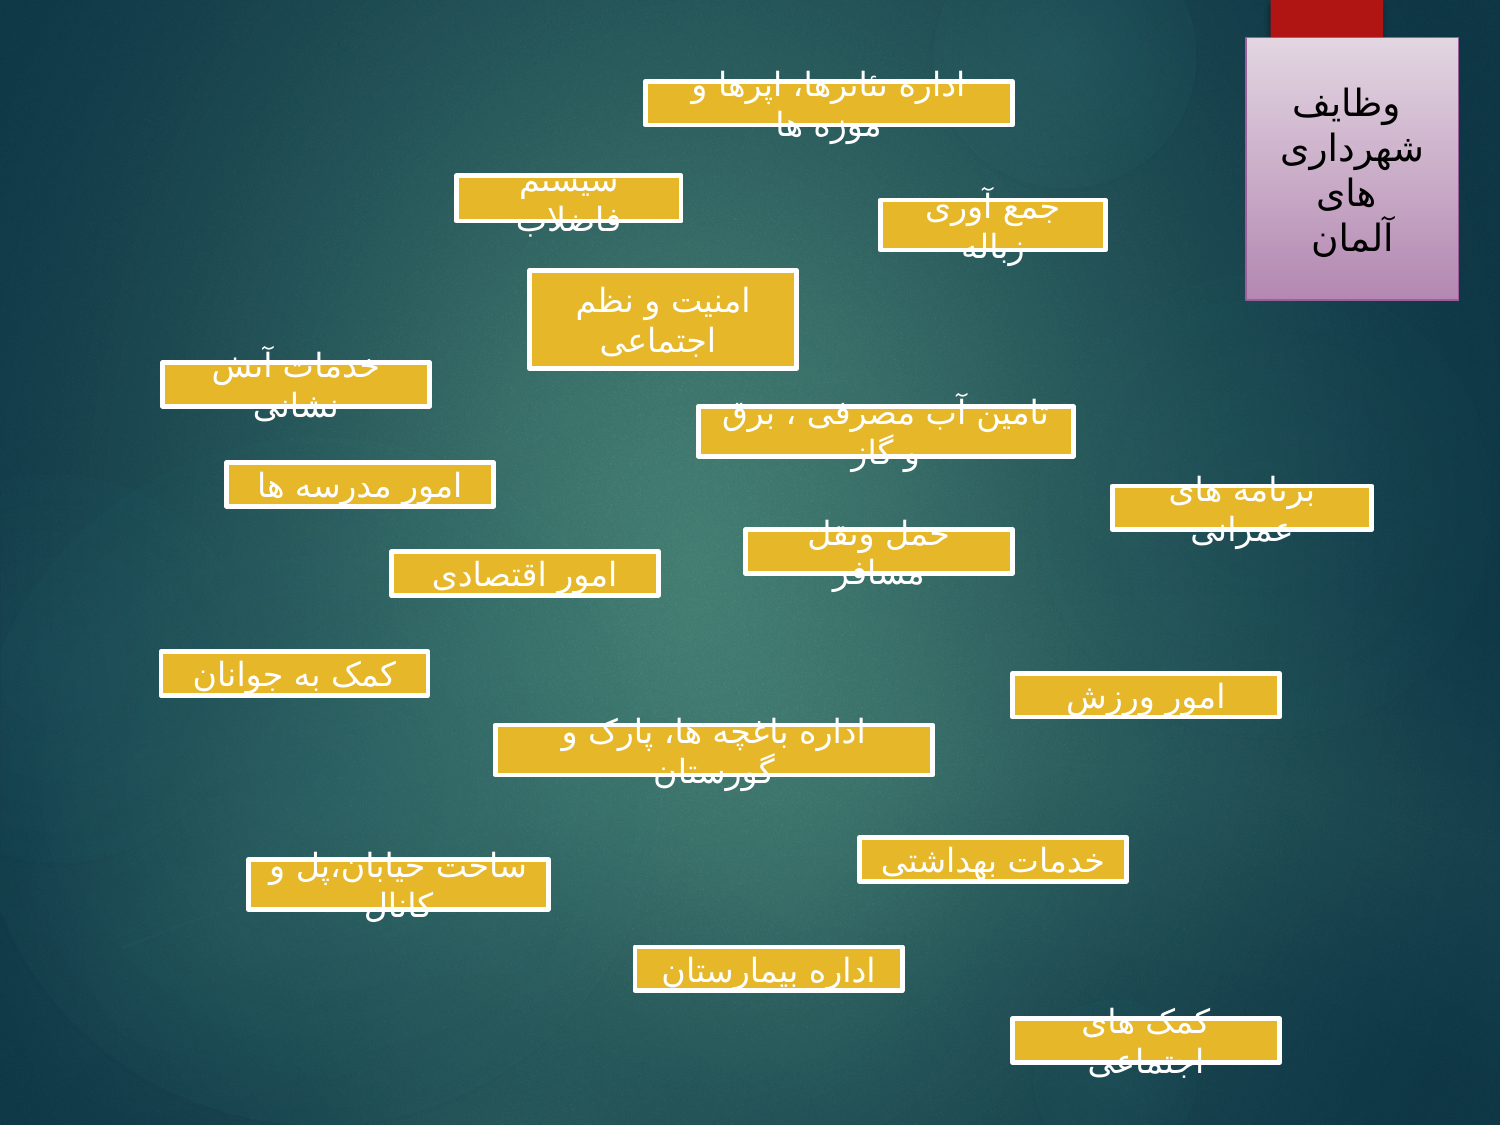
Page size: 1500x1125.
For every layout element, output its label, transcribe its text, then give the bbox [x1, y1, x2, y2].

text_box ساخت خیابان،پل و کانال [246, 857, 551, 912]
title [79, 74, 1237, 304]
text_box وظایف شهرداری های آلمان [1245, 37, 1459, 301]
text_box خدمات آتش نشانی [160, 360, 432, 409]
text_box جمع آوری زباله [878, 198, 1108, 252]
text_box اداره باغچه ها، پارک و گورستان [493, 723, 935, 777]
text_box اداره تئاترها، اپرها و موزه ها [643, 79, 1015, 127]
text_box امور ورزش [1010, 671, 1282, 719]
text_box تامین آب مصرفی ، برق و گاز [696, 404, 1076, 459]
text_box امنیت و نظم اجتماعی [527, 268, 799, 371]
text_box اداره بیمارستان [633, 945, 905, 993]
text_box امور مدرسه ها [224, 460, 496, 509]
text_box کمک های اجتماعی [1010, 1016, 1282, 1065]
text_box خدمات بهداشتی [857, 835, 1129, 884]
text_box برنامه های عمرانی [1110, 484, 1374, 532]
text_box حمل ونقل مسافر [743, 527, 1015, 576]
text_box کمک به جوانان [159, 649, 430, 698]
text_box امور اقتصادی [389, 549, 661, 598]
text_box سیستم فاضلاب [454, 173, 683, 223]
